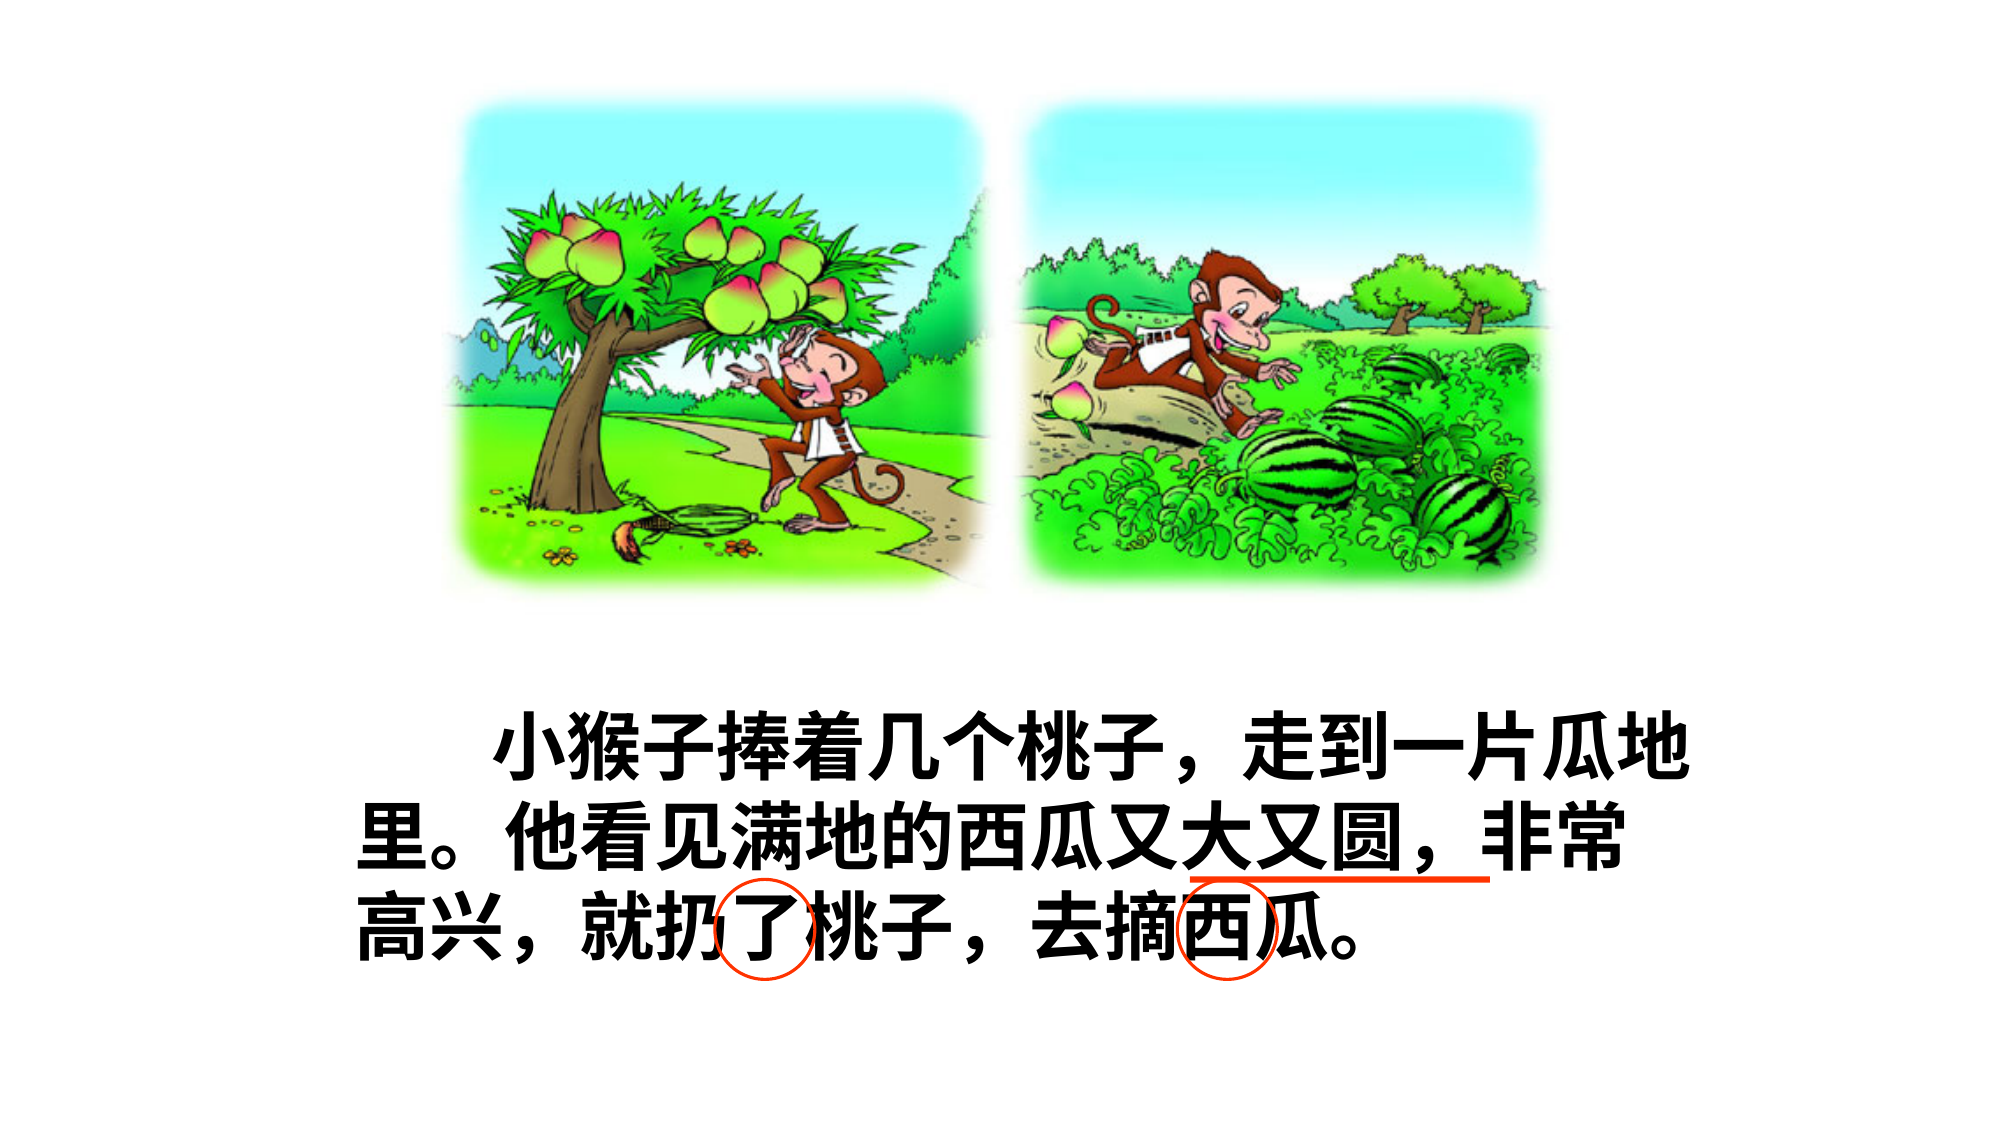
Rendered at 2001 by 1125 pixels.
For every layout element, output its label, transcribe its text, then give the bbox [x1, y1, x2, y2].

text_box [1177, 880, 1278, 980]
text_box 小猴子捧着几个桃子，走到一片瓜地里。他看见满地的西瓜又大又圆，非常高兴，就扔了桃子，去摘西瓜。 [339, 691, 1715, 977]
picture [428, 67, 1572, 615]
text_box [714, 879, 815, 980]
